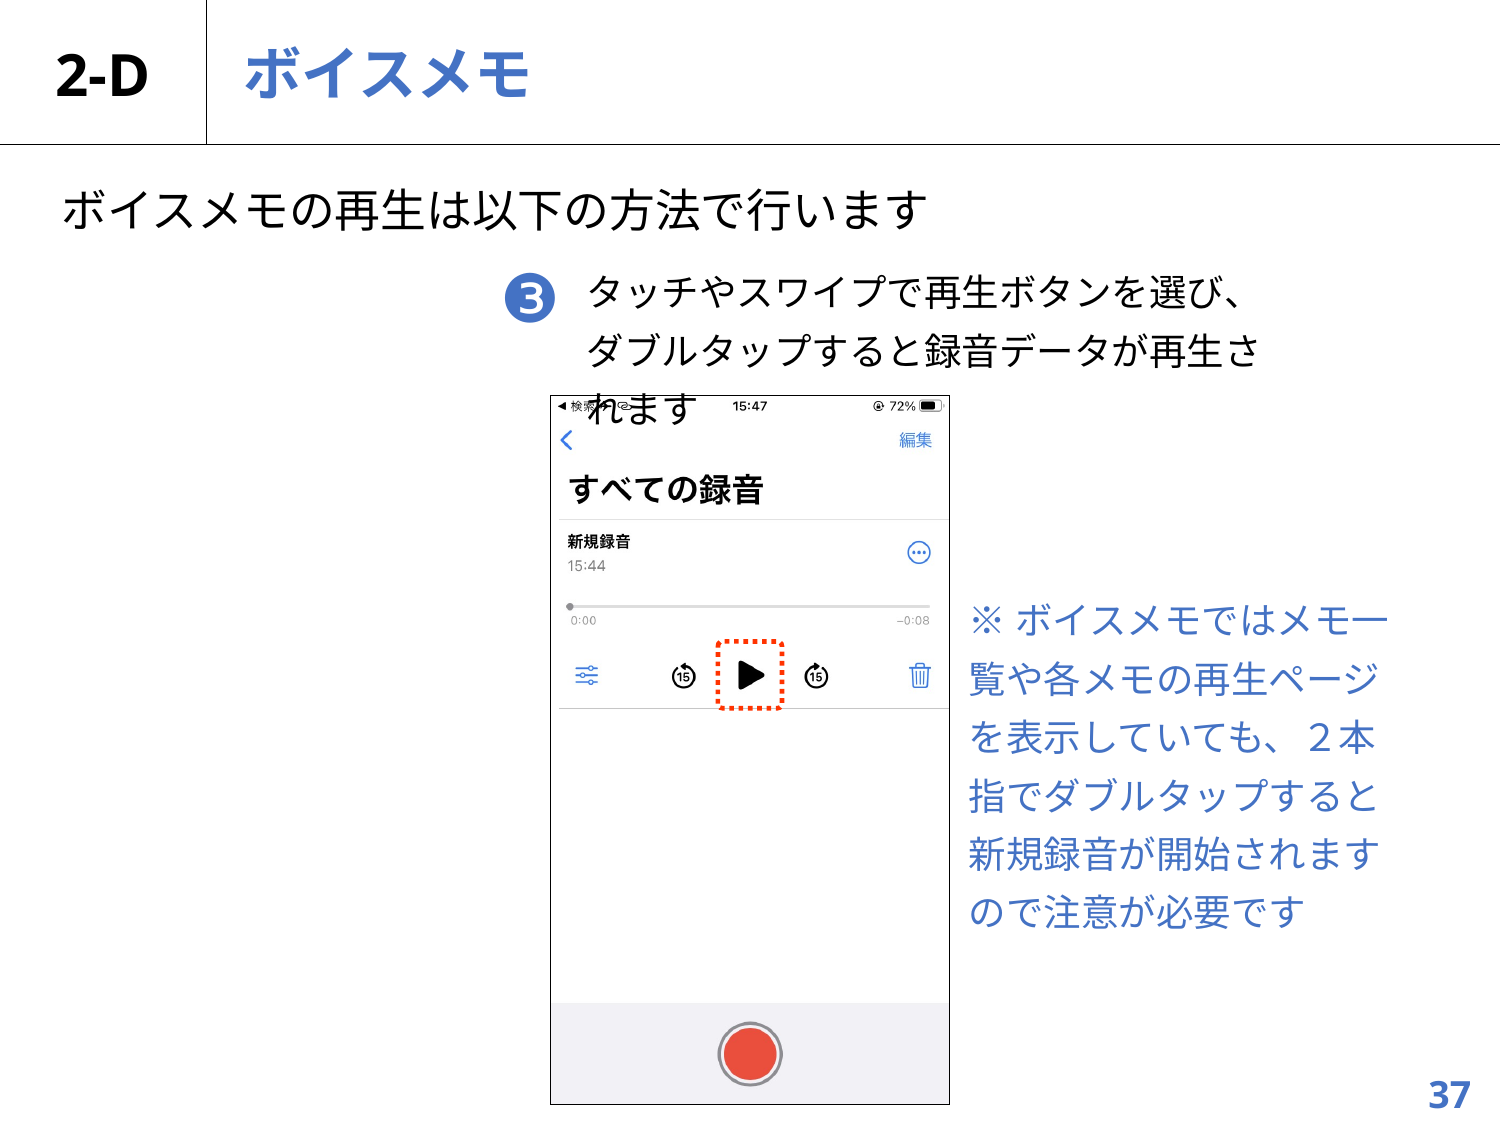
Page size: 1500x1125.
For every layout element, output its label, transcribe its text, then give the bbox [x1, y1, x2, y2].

text_box 37 [1399, 1063, 1500, 1123]
title ボイスメモ [228, 36, 1472, 116]
text_box タッチやスワイプで再生ボタンを選び、ダブルタップすると録音データが再生されます [571, 274, 1311, 439]
text_box ボイスメモの再生は以下の方法で行います [46, 180, 1422, 274]
text_box 2-D [0, 0, 207, 147]
text_box ※ボイスメモではメモ一覧や各メモの再生ページを表示していても、２本指でダブルタップすると新規録音が開始されますので注意が必要です [953, 576, 1422, 942]
text_box ❸ [486, 274, 563, 343]
picture [550, 395, 950, 1105]
